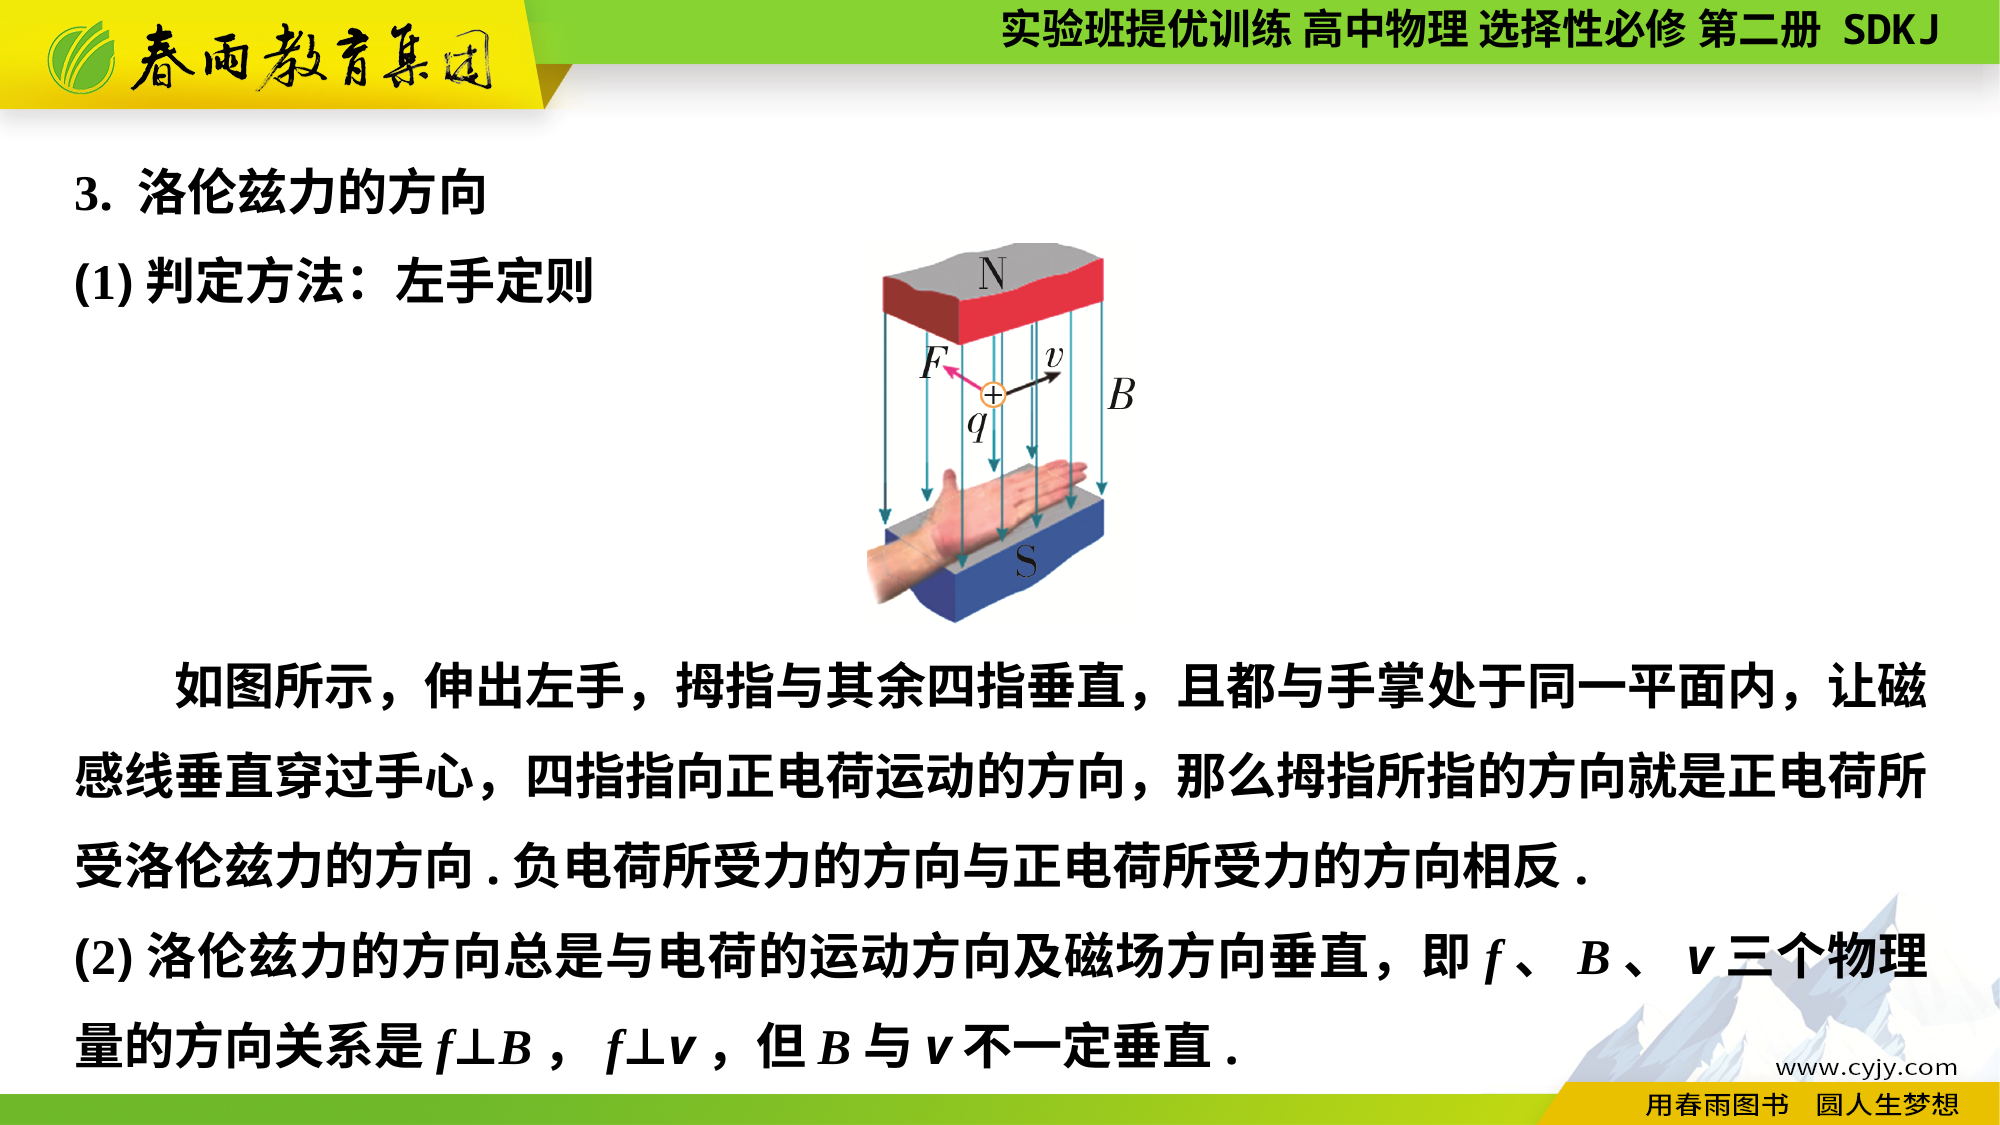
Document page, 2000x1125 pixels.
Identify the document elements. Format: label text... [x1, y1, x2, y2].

list 3. 洛伦兹力的方向 (1)判定方法：左手定则 如图所示，伸出左手，拇指与其余四指垂直，且都与手掌处于同一平面内，让磁感线垂直穿过手心，四指指向正电荷运动的方向，那么拇指所指的方向就是正电荷所受洛伦兹力的方向.负电荷所受力的方向与正电荷所受力的方向相反. (2)洛伦兹力的方向总是与电荷的运动方向及磁场方向垂直，即f、B、v三个物理量的方向关系是f⊥B，f⊥v，但B与v不一定垂直. [59, 122, 1944, 1092]
picture [0, 0, 2000, 1125]
